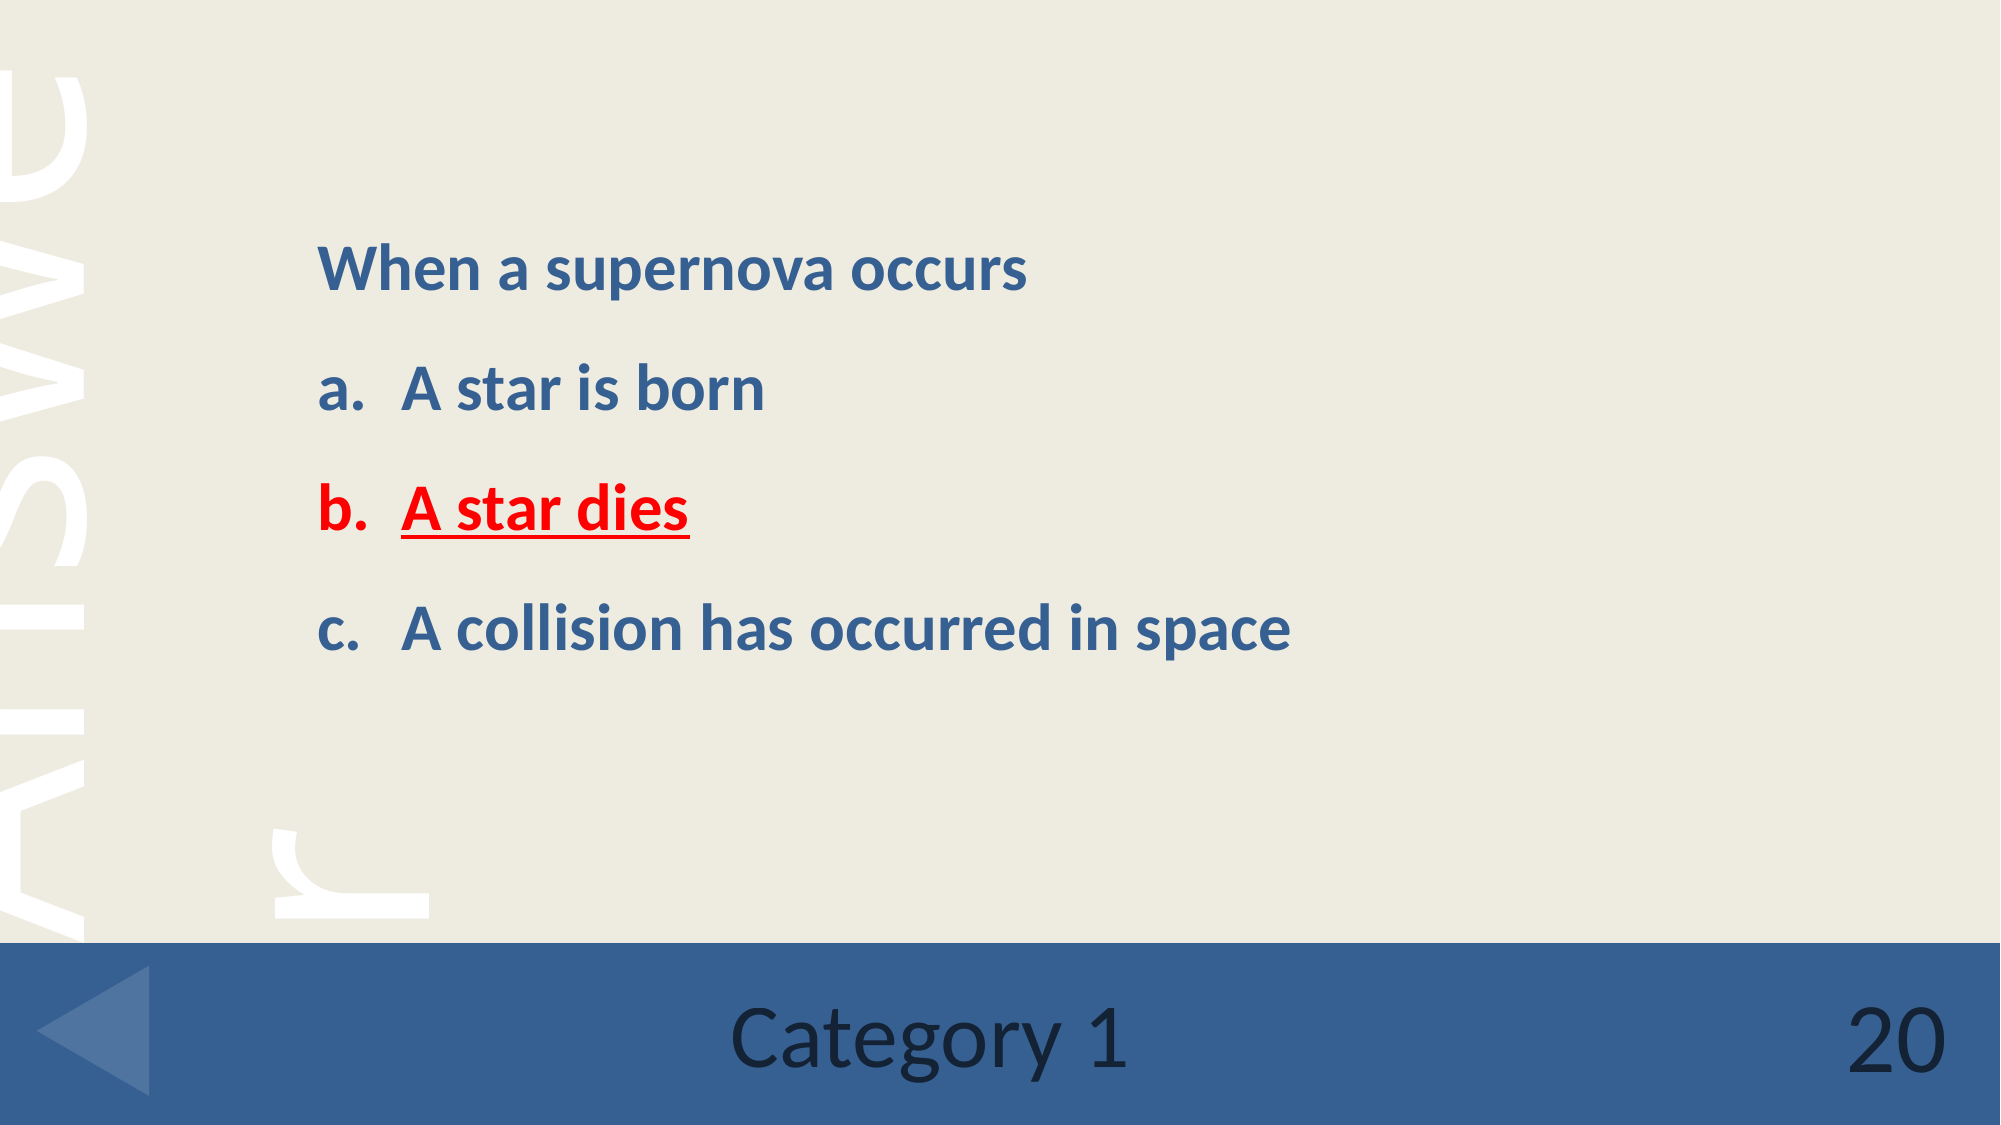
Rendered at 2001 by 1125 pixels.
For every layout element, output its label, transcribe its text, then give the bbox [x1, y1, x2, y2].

title Category 1 [30, 937, 1831, 1125]
list When a supernova occurs A star is born A star dies A collision has occurred in space [302, 134, 1866, 874]
list 20 [1831, 967, 1963, 1097]
